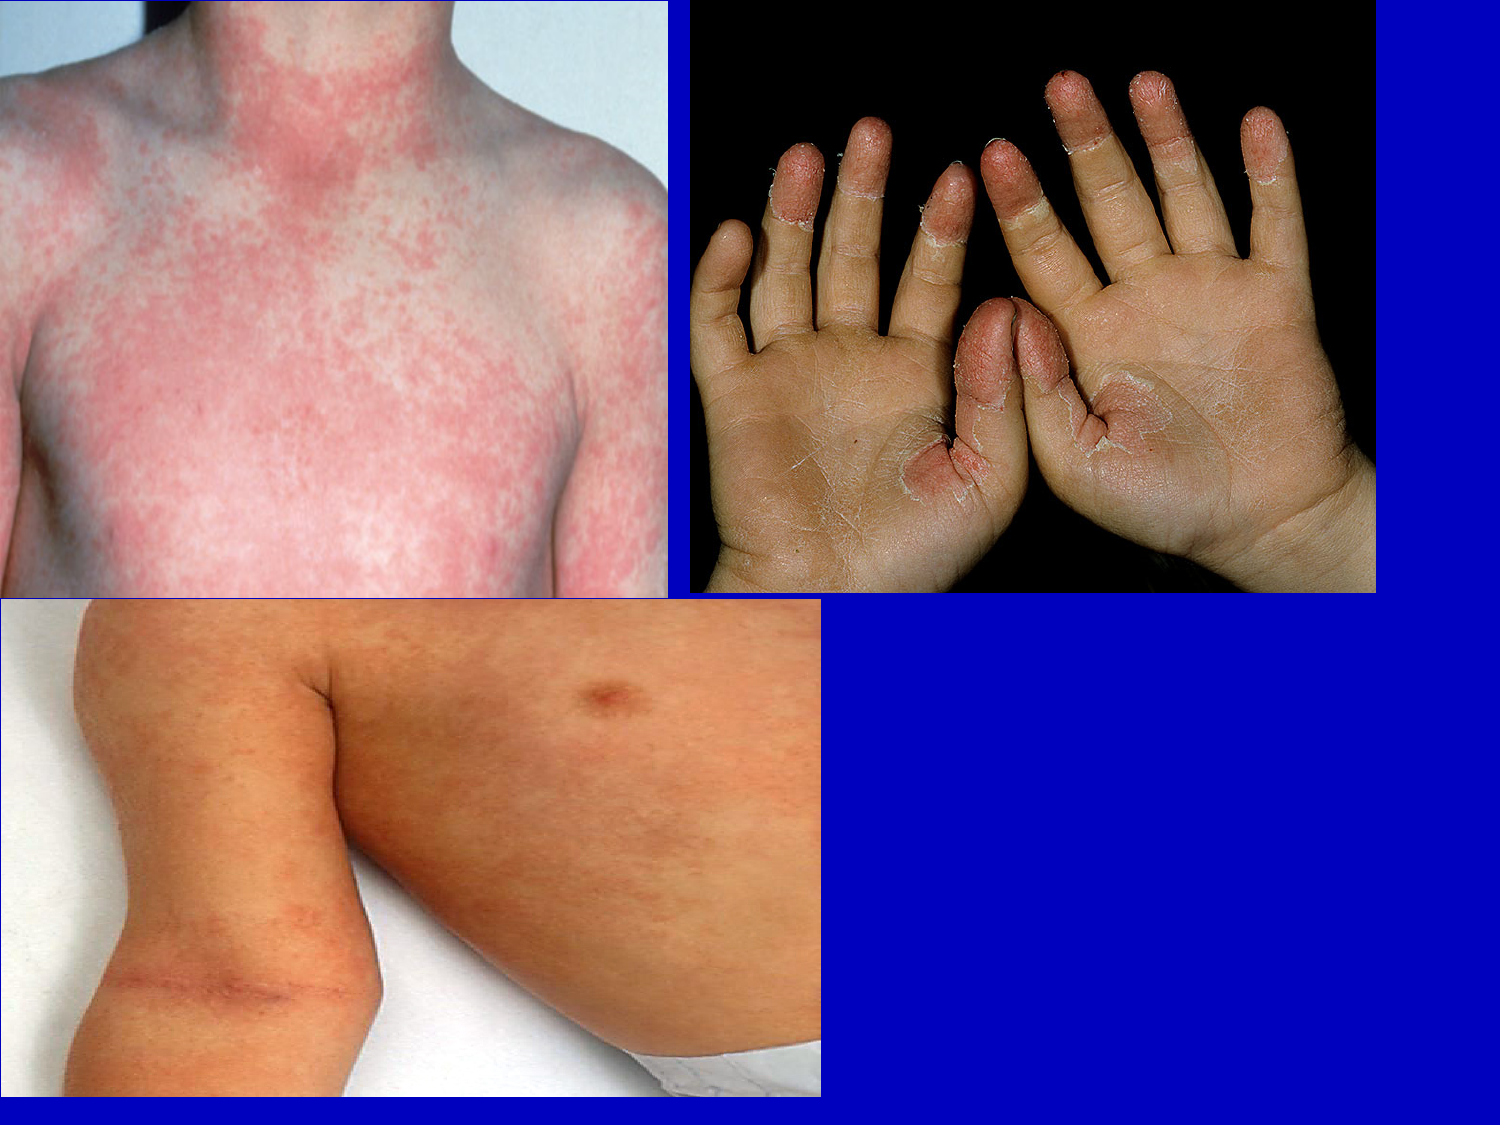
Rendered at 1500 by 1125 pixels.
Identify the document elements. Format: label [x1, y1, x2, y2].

picture [690, 0, 1377, 594]
picture [1, 599, 822, 1097]
picture [0, 0, 668, 598]
